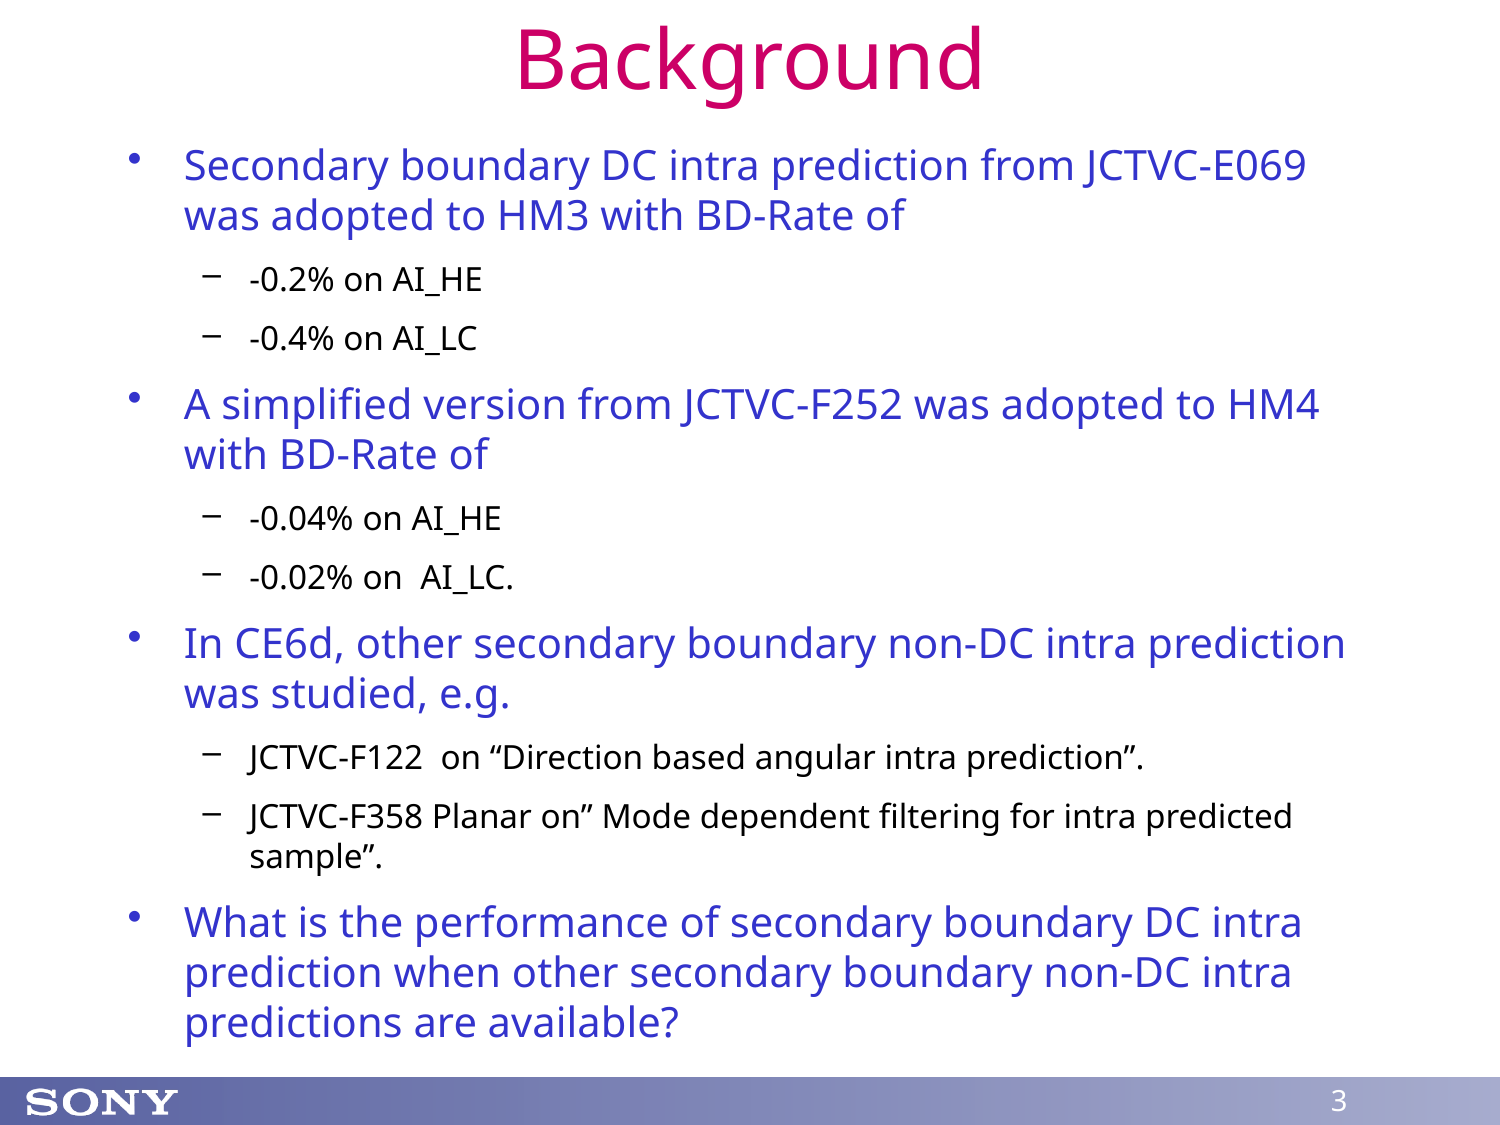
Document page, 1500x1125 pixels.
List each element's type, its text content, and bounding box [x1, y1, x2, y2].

slide_number 3 [1049, 1074, 1363, 1125]
list Secondary boundary DC intra prediction from JCTVC-E069 was adopted to HM3 with BD-Rate of -0.2% on AI_HE -0.4% on AI_LC A simplified version from JCTVC-F252 was adopted to HM4 with BD-Rate of -0.04% on AI_HE -0.02% on AI_LC. In CE6d, other secondary boundary non-DC intra prediction was studied, e.g. JCTVC-F122 on “Direction based angular intra prediction”. JCTVC-F358 Planar on” Mode dependent filtering for intra predicted sample”. What is the performance of secondary boundary DC intra prediction when other secondary boundary non-DC intra predictions are available? [112, 131, 1388, 1069]
title Background [112, 0, 1388, 115]
picture [26, 1088, 178, 1116]
